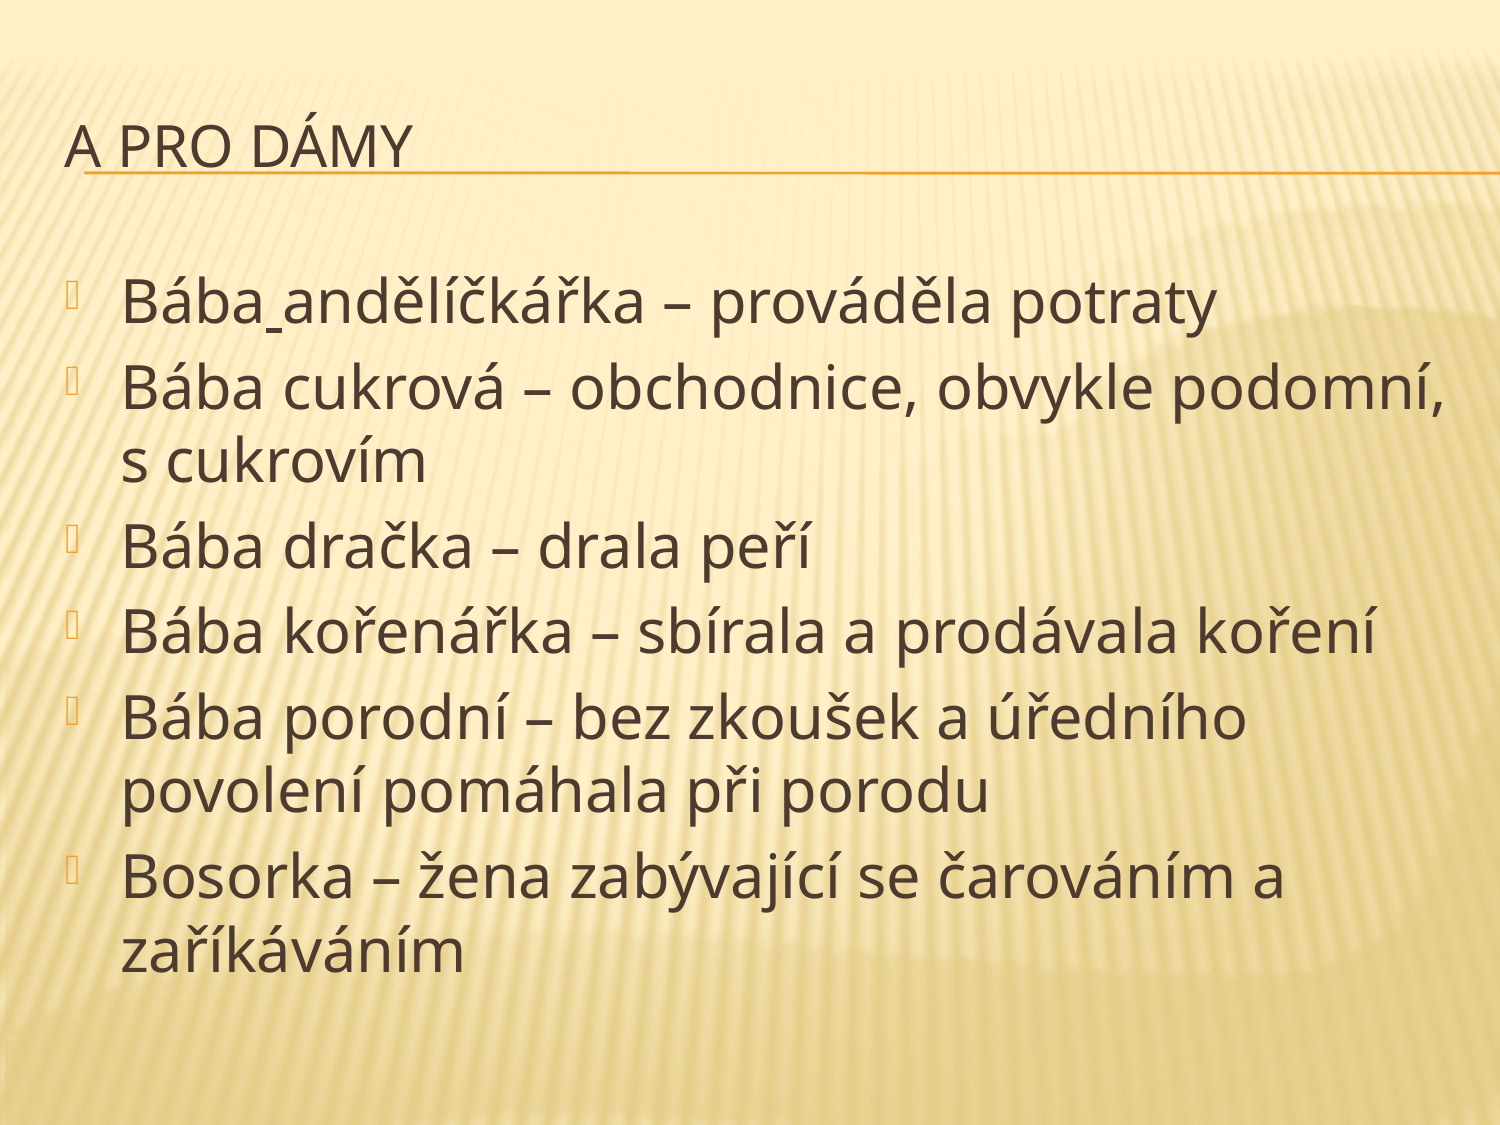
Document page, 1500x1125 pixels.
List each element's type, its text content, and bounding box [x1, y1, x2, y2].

title A pro dámy [50, 75, 1475, 213]
list Bába andělíčkářka – prováděla potraty Bába cukrová – obchodnice, obvykle podomní, s cukrovím Bába dračka – drala peří Bába kořenářka – sbírala a prodávala koření Bába porodní – bez zkoušek a úředního povolení pomáhala při porodu Bosorka – žena zabývající se čarováním a zaříkáváním [49, 254, 1476, 998]
